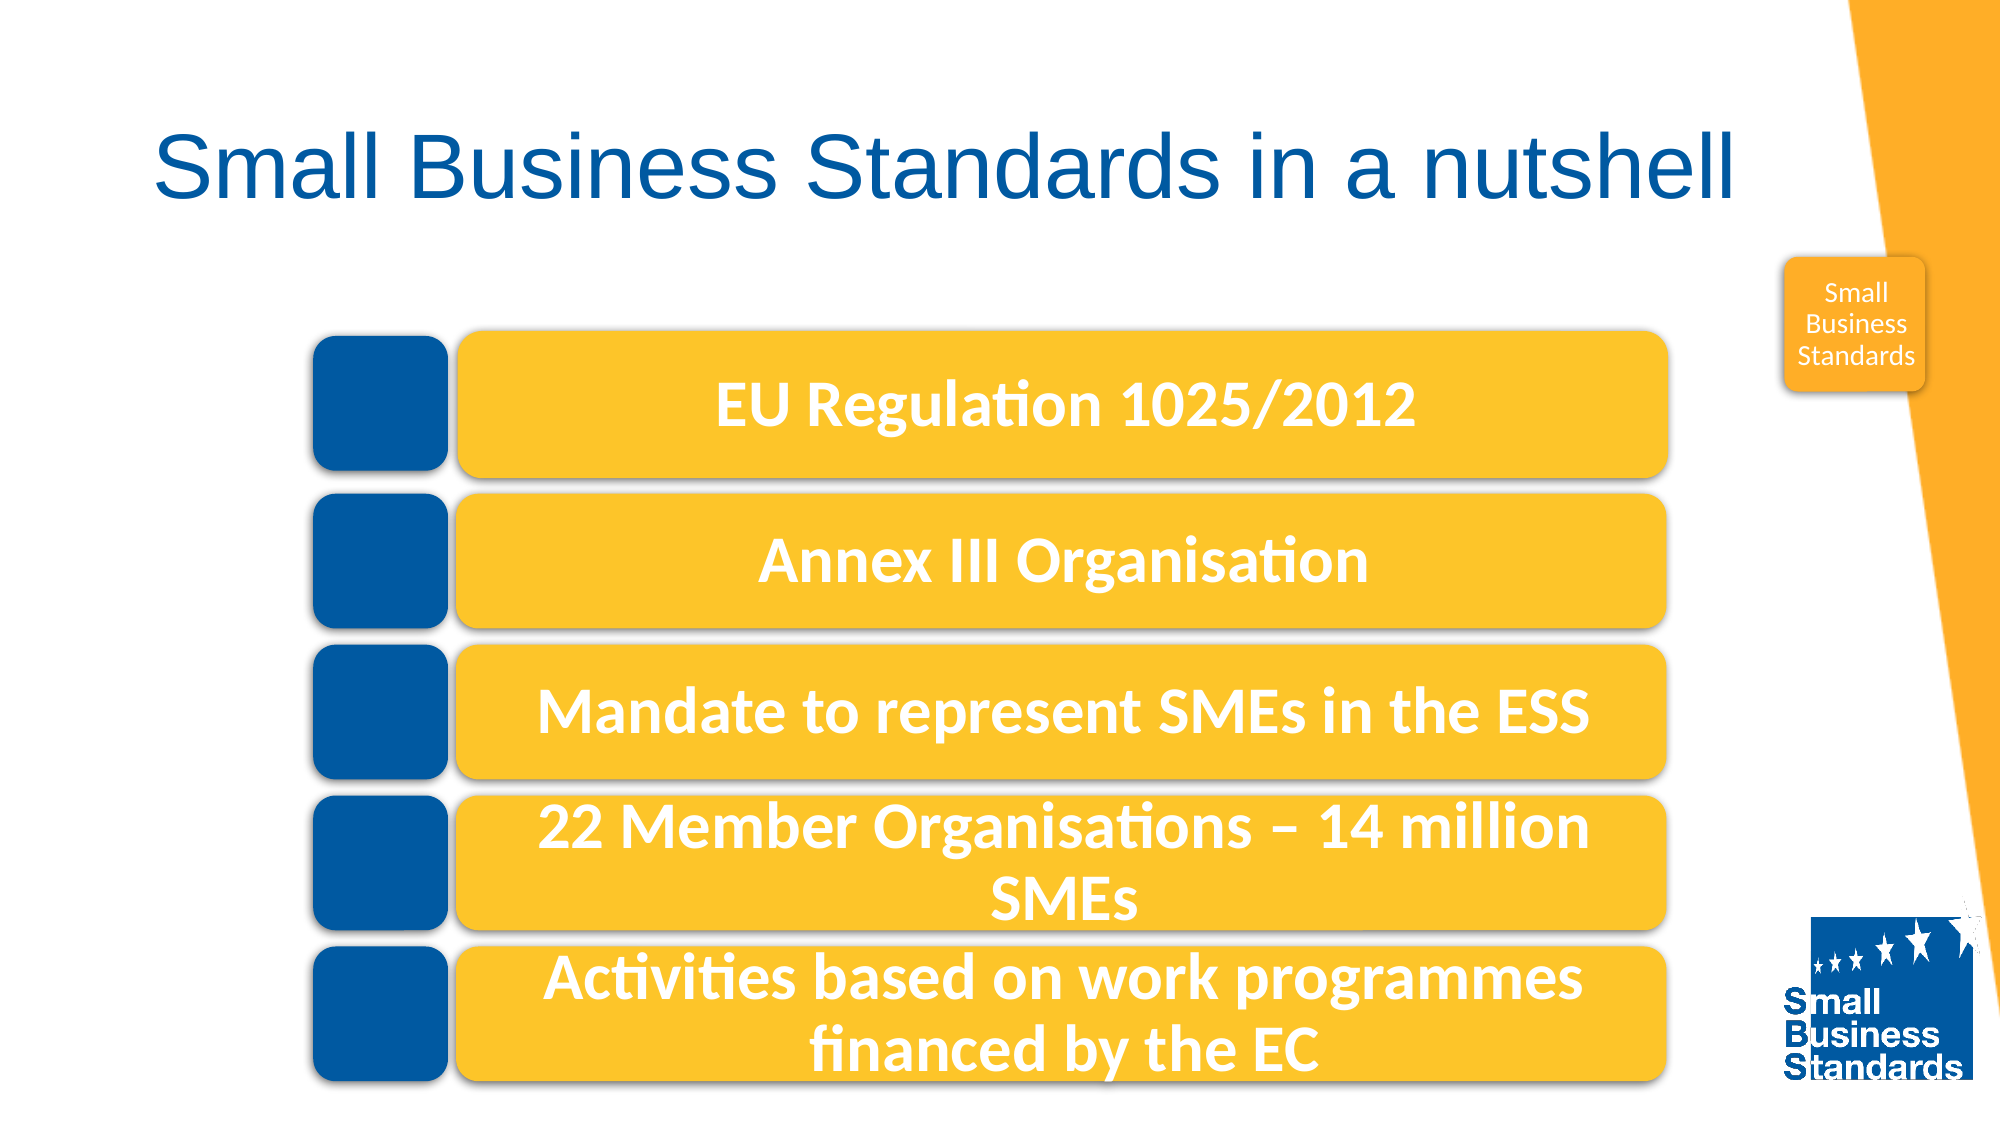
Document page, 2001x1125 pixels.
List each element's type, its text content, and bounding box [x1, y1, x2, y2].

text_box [0, 170, 2000, 1082]
title Small Business Standards in a nutshell [137, 59, 1845, 170]
picture [1845, 0, 2000, 170]
